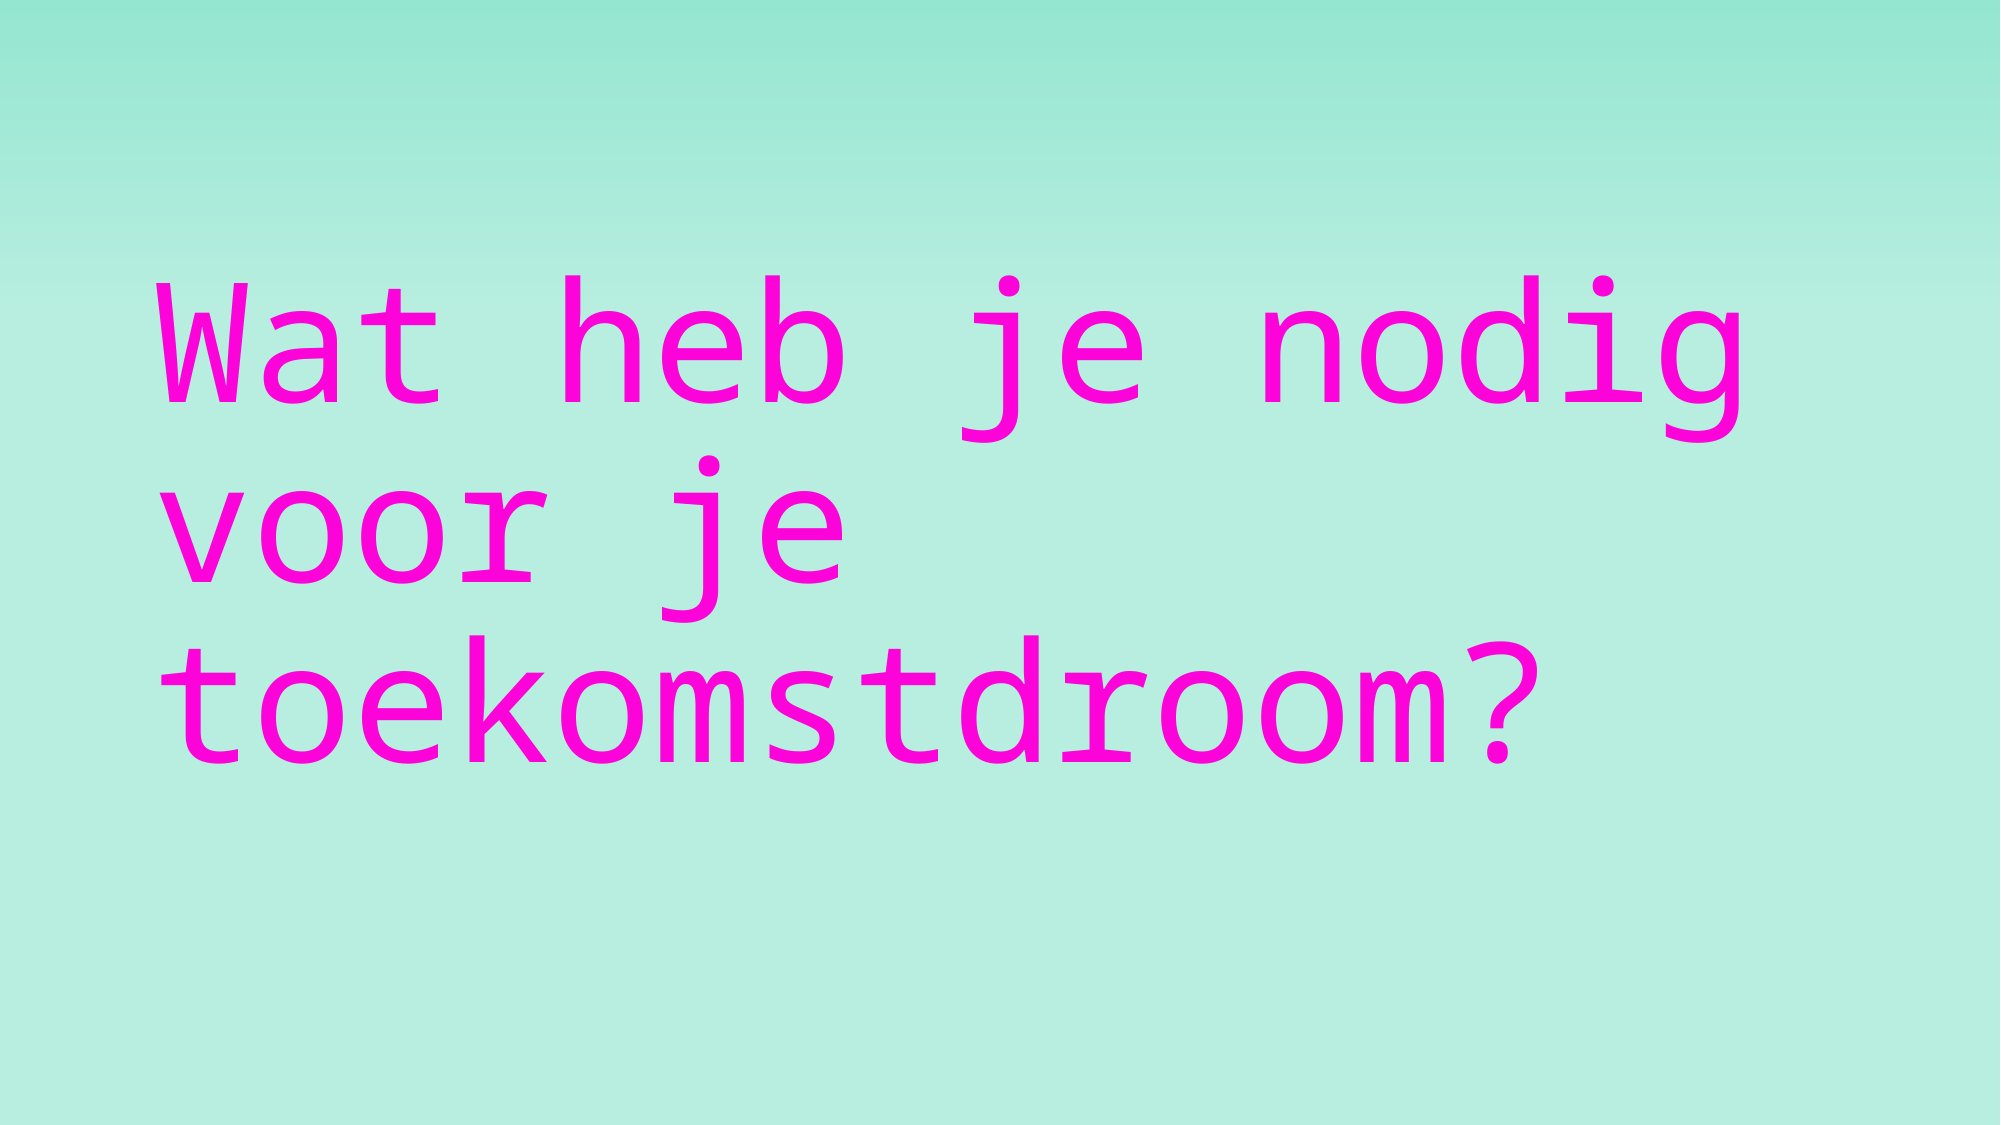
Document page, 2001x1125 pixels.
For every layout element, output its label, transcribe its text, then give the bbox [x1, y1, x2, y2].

title Wat heb je nodig voor je toekomstdroom? [137, 59, 1863, 278]
